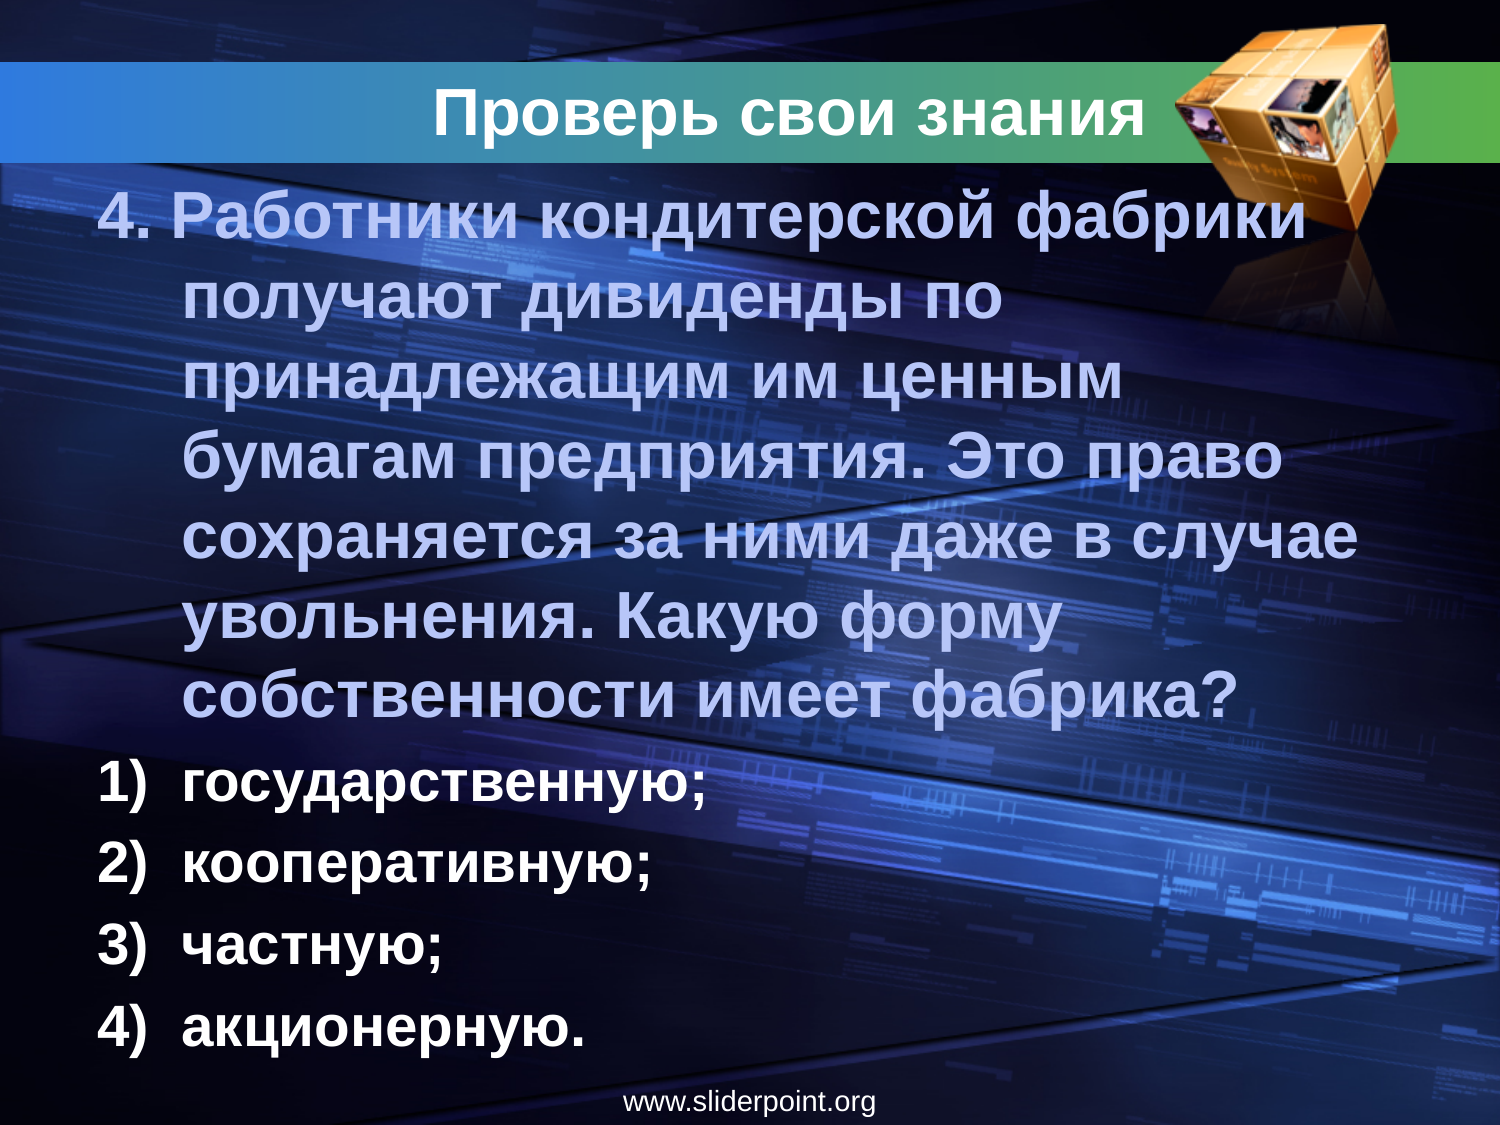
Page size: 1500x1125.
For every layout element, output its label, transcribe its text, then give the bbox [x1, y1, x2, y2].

picture [0, 0, 1500, 1125]
footer www.sliderpoint.org [512, 1074, 988, 1116]
title Проверь свои знания [74, 62, 1163, 156]
list 4. Работники кондитерской фабрики получают дивиденды по принадлежащим им ценным бумагам предприятия. Это право сохраняется за ними даже в случае увольнения. Какую форму собственности имеет фабрика? 1) государственную; 2) кооперативную; 3) частную; 4) акционерную. [81, 163, 1433, 1015]
